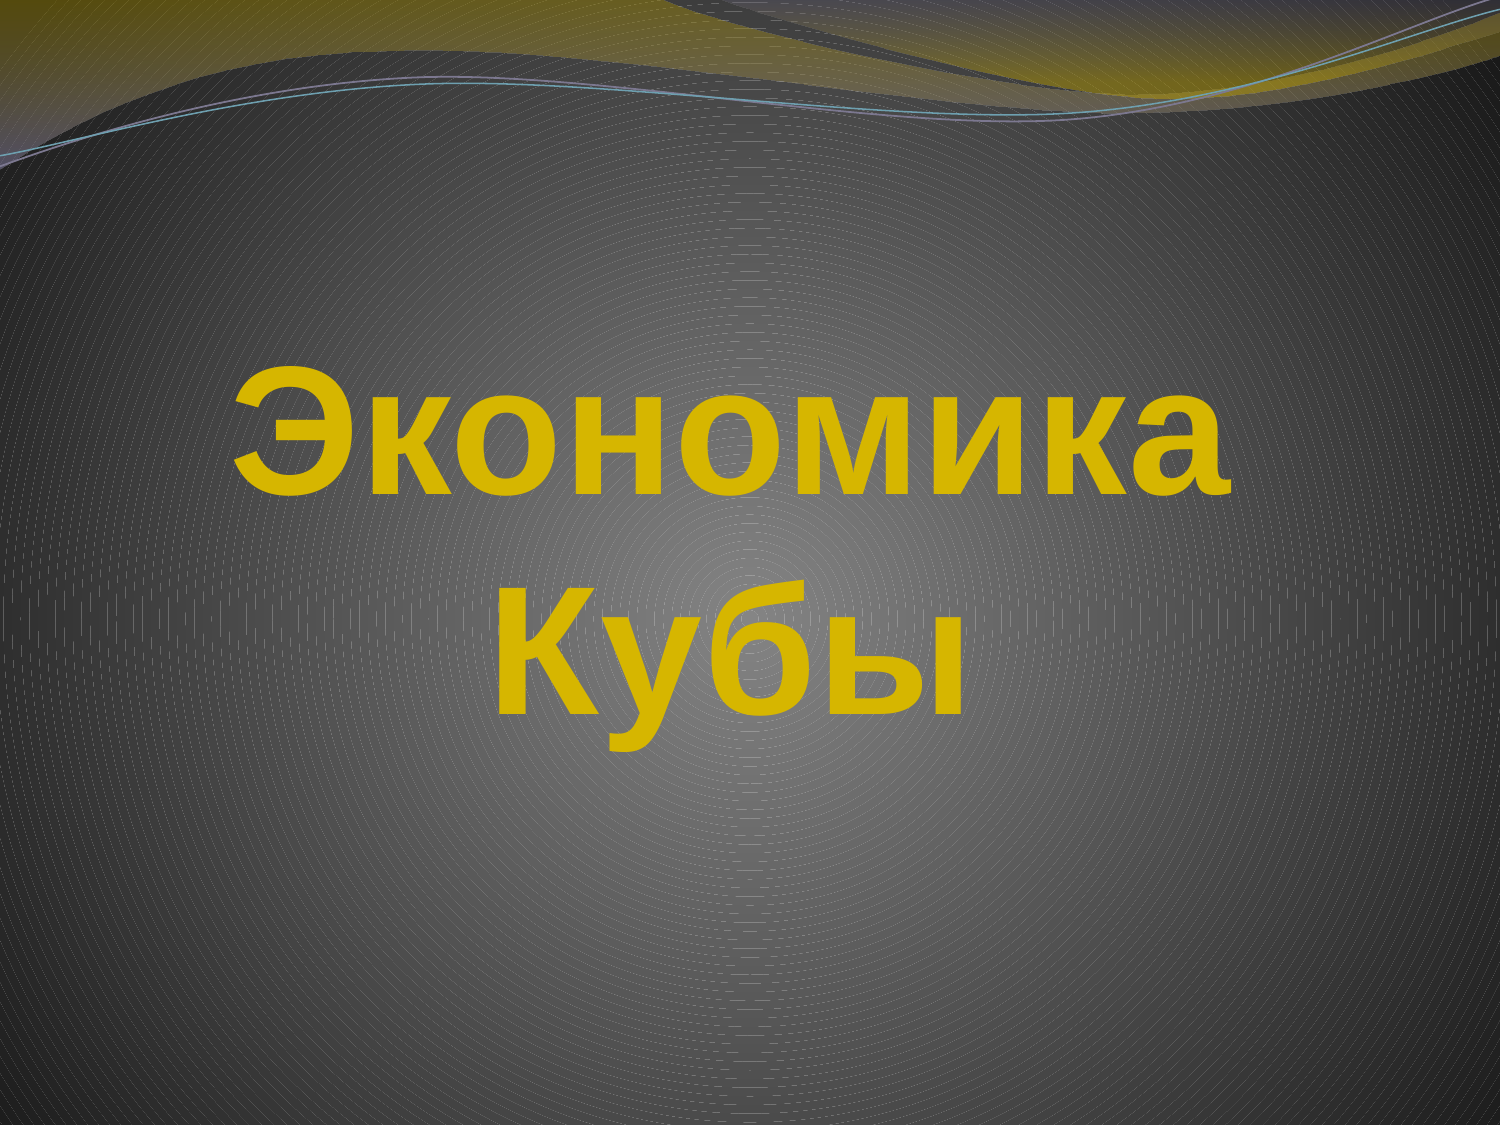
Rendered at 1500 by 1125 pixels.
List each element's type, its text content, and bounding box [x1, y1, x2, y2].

title Экономика Кубы [88, 255, 1376, 752]
